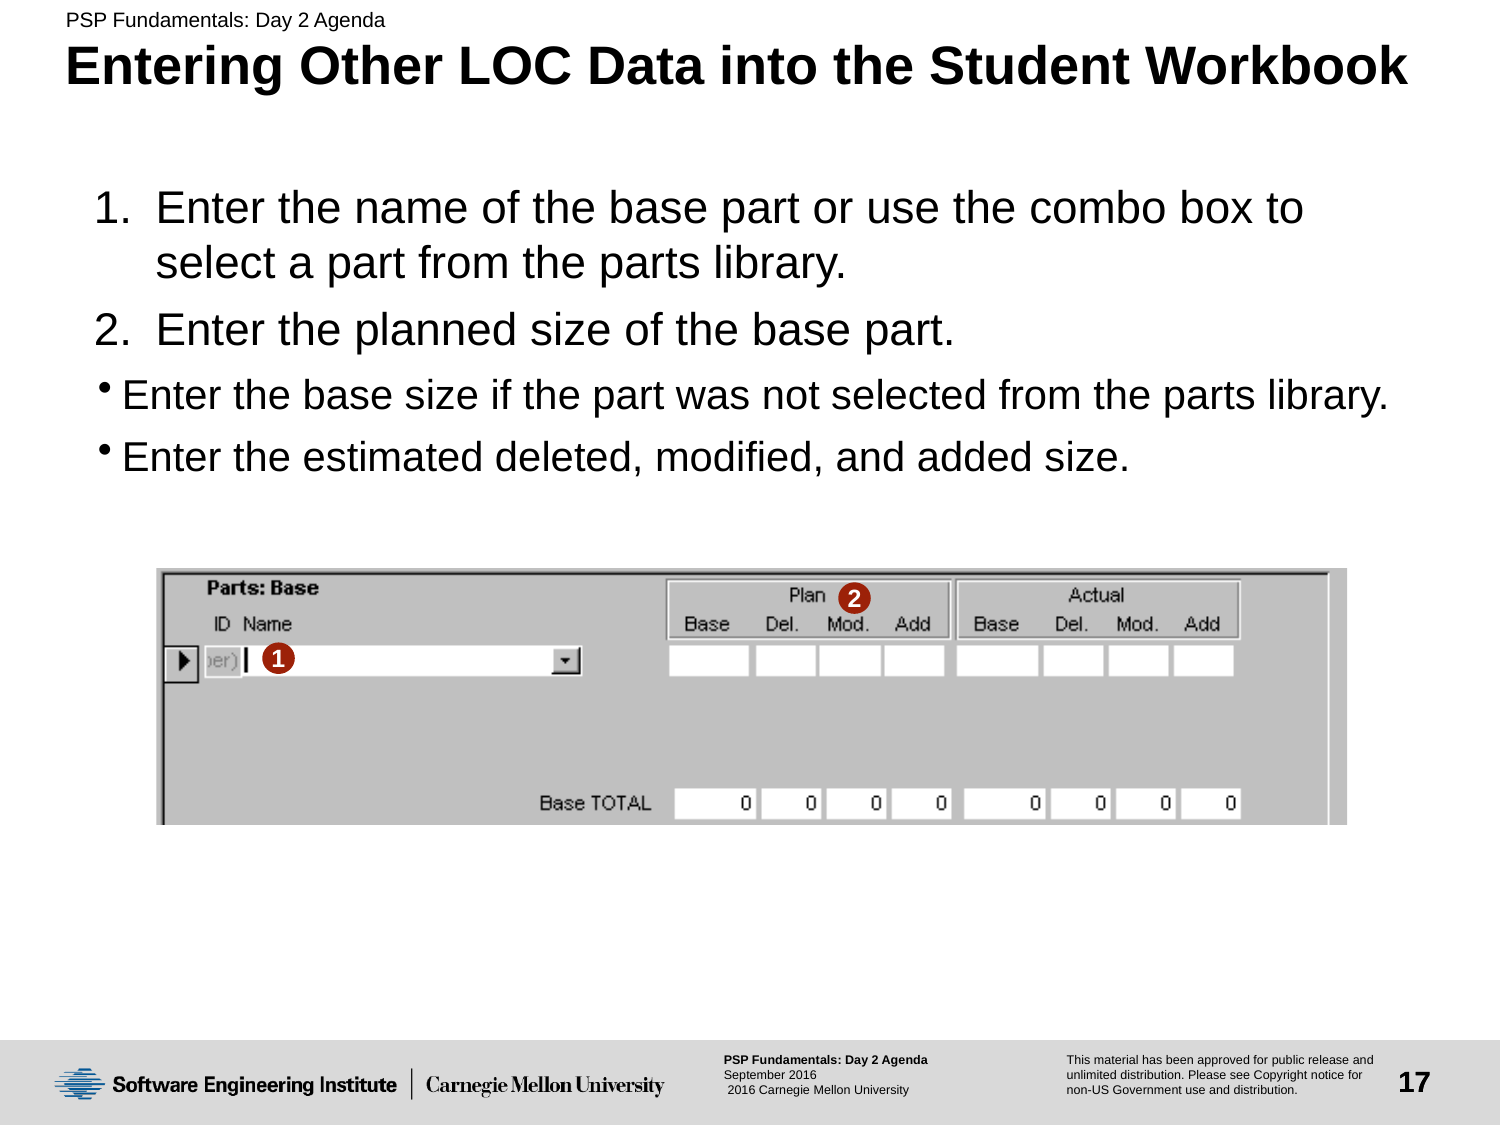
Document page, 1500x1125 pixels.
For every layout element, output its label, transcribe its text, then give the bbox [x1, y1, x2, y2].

picture [46, 1061, 673, 1104]
title Entering Other LOC Data into the Student Workbook [65, 37, 1430, 148]
picture [156, 568, 1348, 825]
list Enter the name of the base part or use the combo box to select a part from the parts library. Enter the planned size of the base part. Enter the base size if the part was not selected from the parts library. Enter the estimated deleted, modified, and added size. [65, 177, 1431, 1000]
